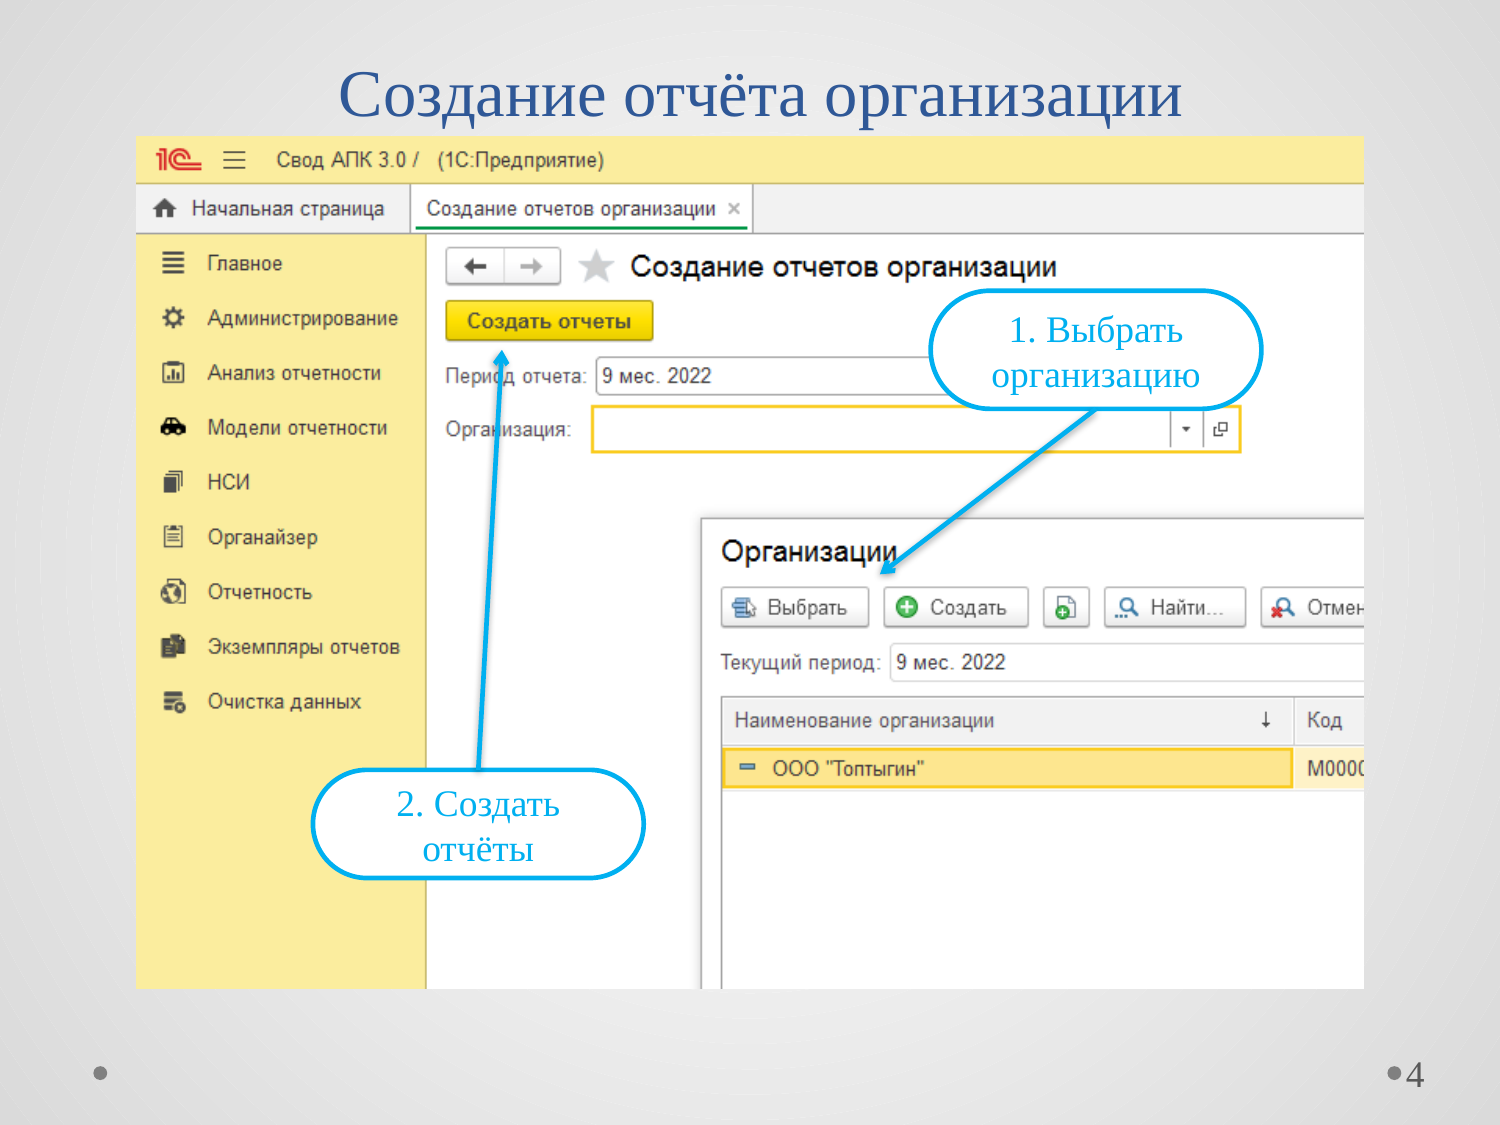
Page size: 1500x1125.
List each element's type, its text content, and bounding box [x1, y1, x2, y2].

slide_number 4 [1401, 1042, 1494, 1103]
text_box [312, 349, 644, 879]
picture [136, 136, 1364, 989]
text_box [879, 290, 1262, 575]
text_box Создание отчёта организации [301, 54, 1223, 135]
